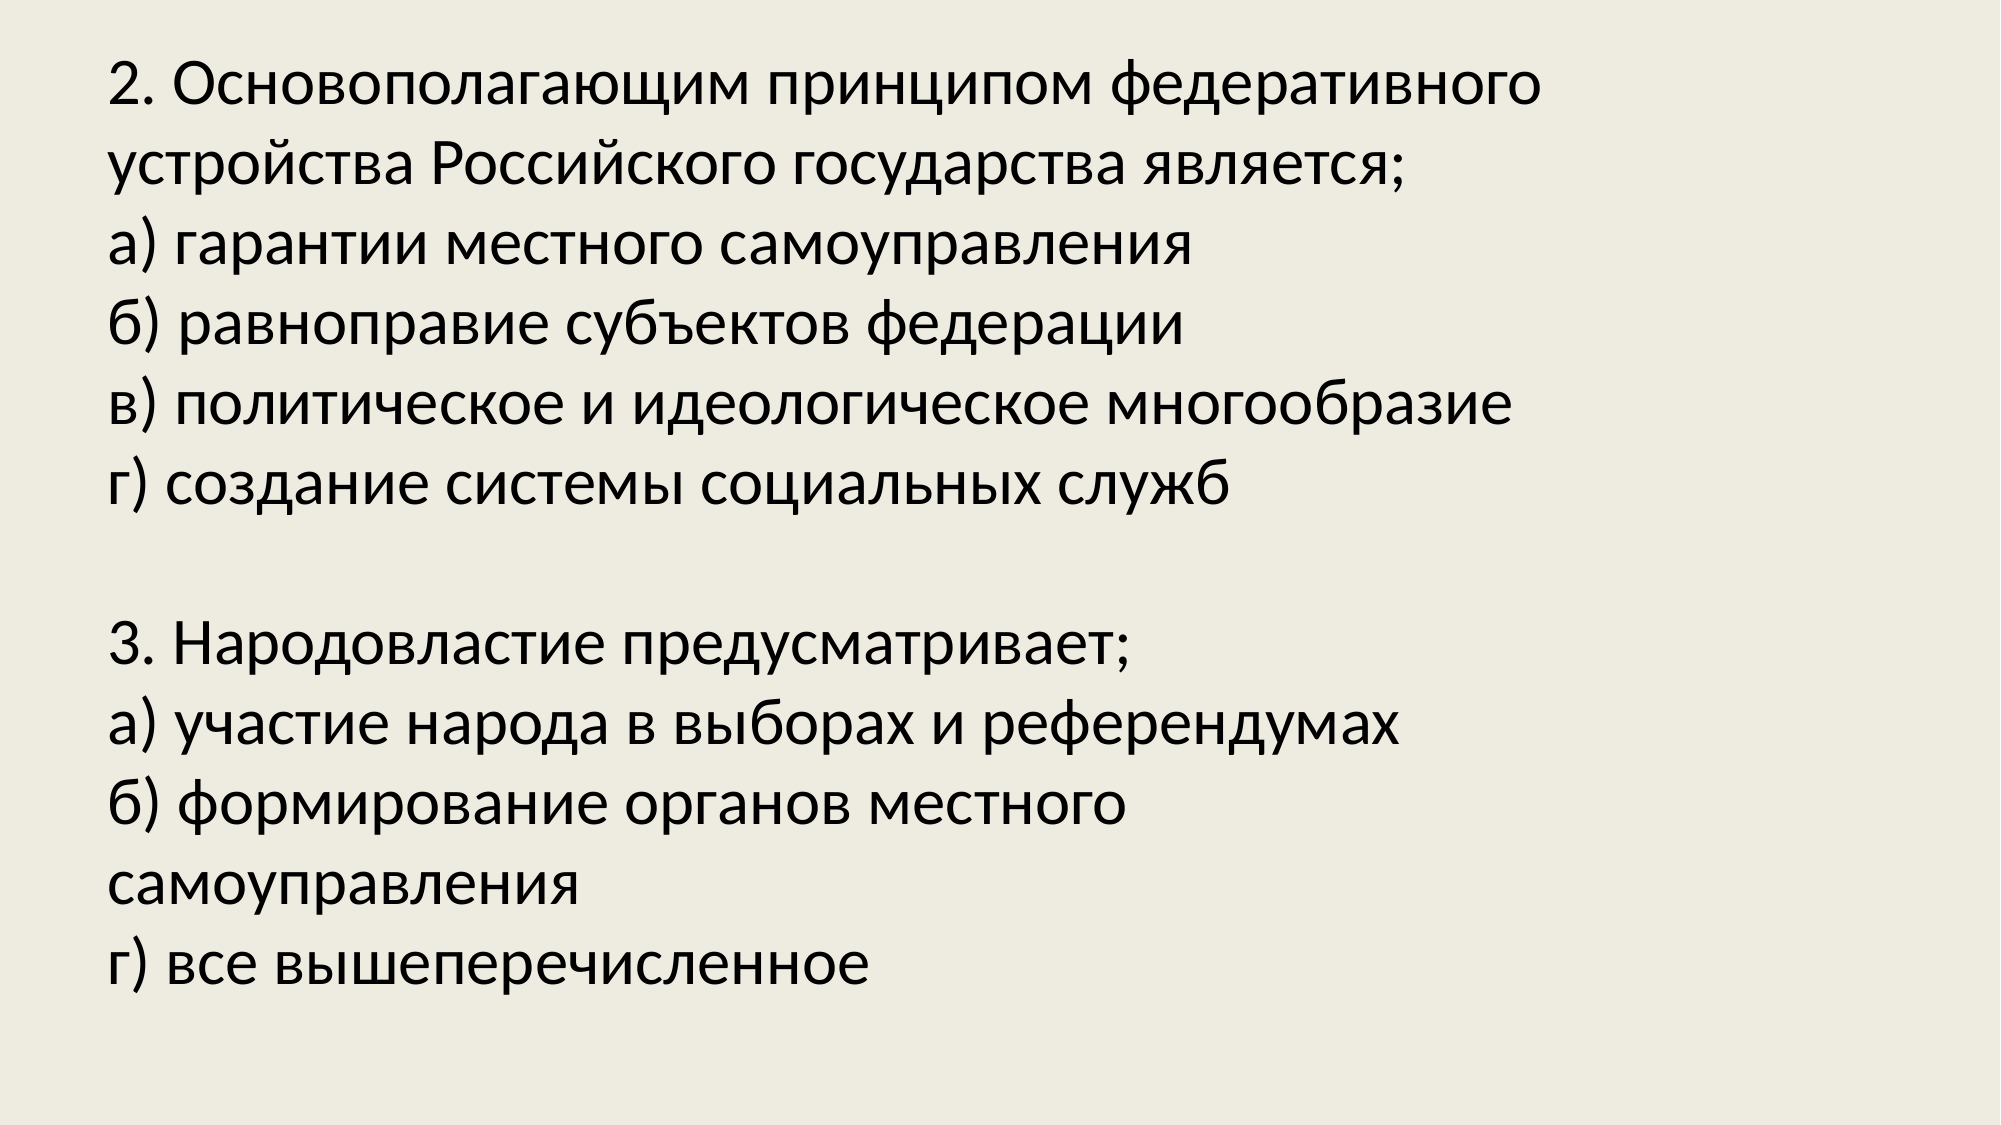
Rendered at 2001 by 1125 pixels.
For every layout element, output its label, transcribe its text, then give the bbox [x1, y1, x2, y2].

text_box 2. Основополагающим принципом федеративного устройства Российского государства является; а) гарантии местного самоуправления б) равноправие субъектов федерации в) политическое и идеологическое многообразие г) создание системы социальных служб 3. Народовластие предусматривает; а) участие народа в выборах и референдумах б) формирование органов местного самоуправления г) все вышеперечисленное [92, 30, 1620, 1005]
